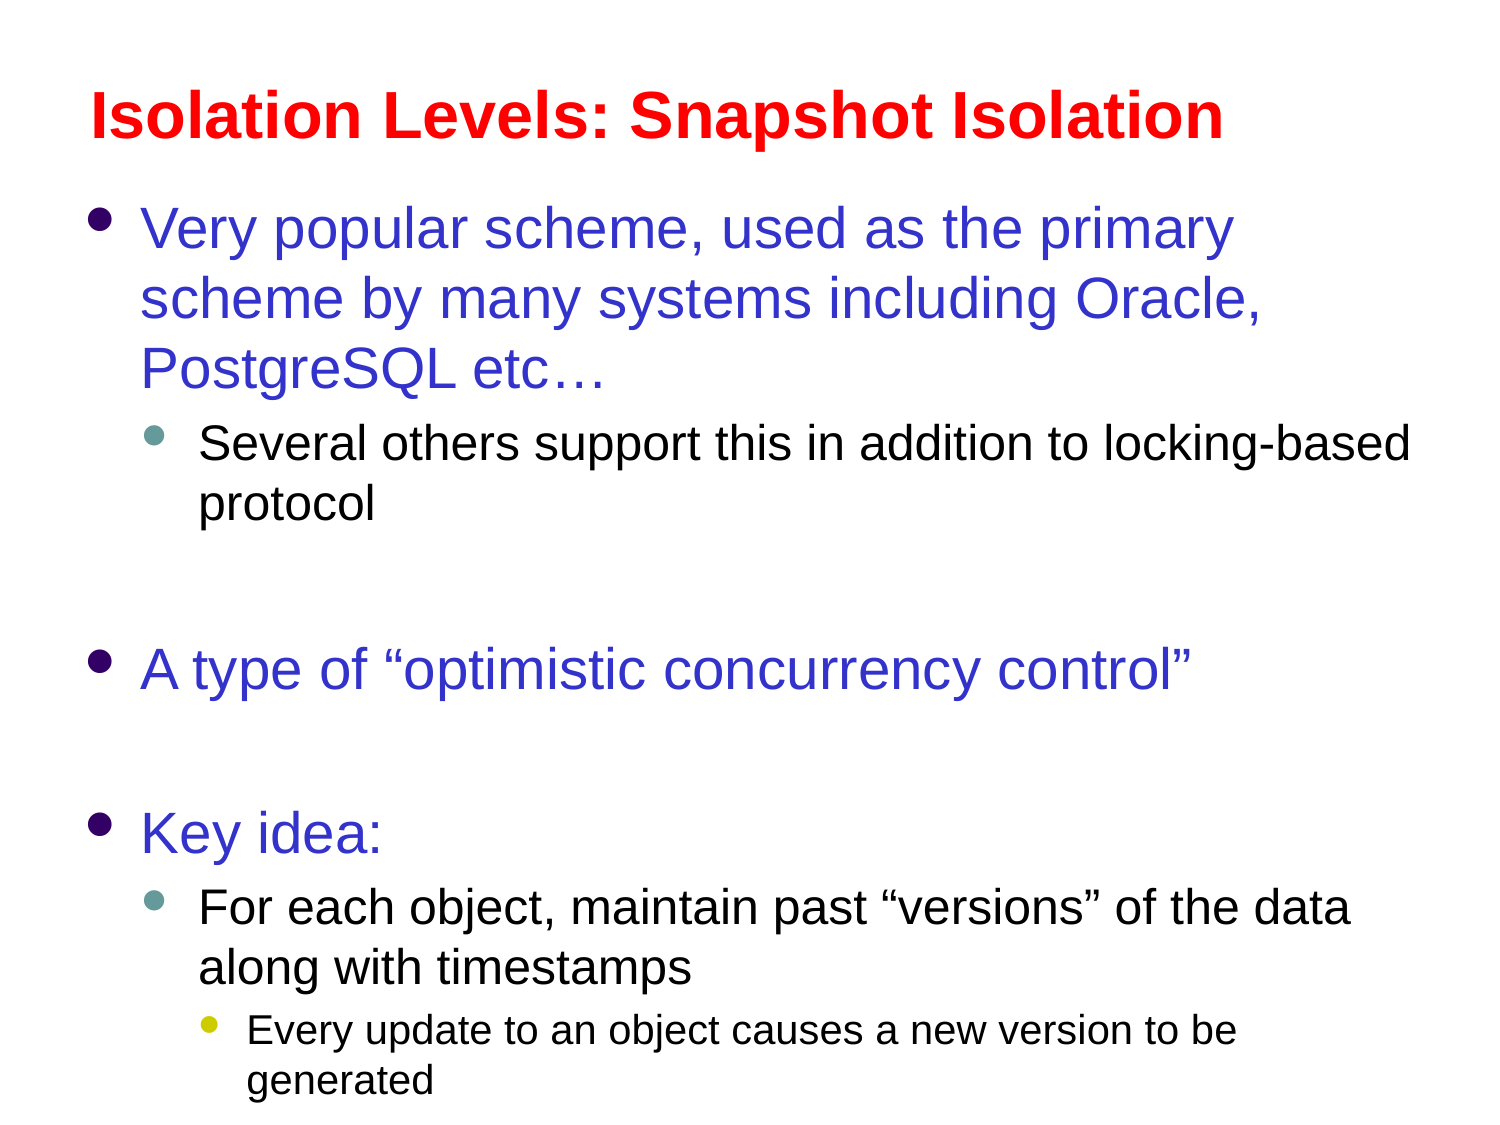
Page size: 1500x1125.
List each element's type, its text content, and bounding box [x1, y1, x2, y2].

list Very popular scheme, used as the primary scheme by many systems including Oracle, PostgreSQL etc… Several others support this in addition to locking-based protocol A type of “optimistic concurrency control” Key idea: For each object, maintain past “versions” of the data along with timestamps Every update to an object causes a new version to be generated [69, 182, 1450, 984]
title Isolation Levels: Snapshot Isolation [74, 19, 1444, 160]
